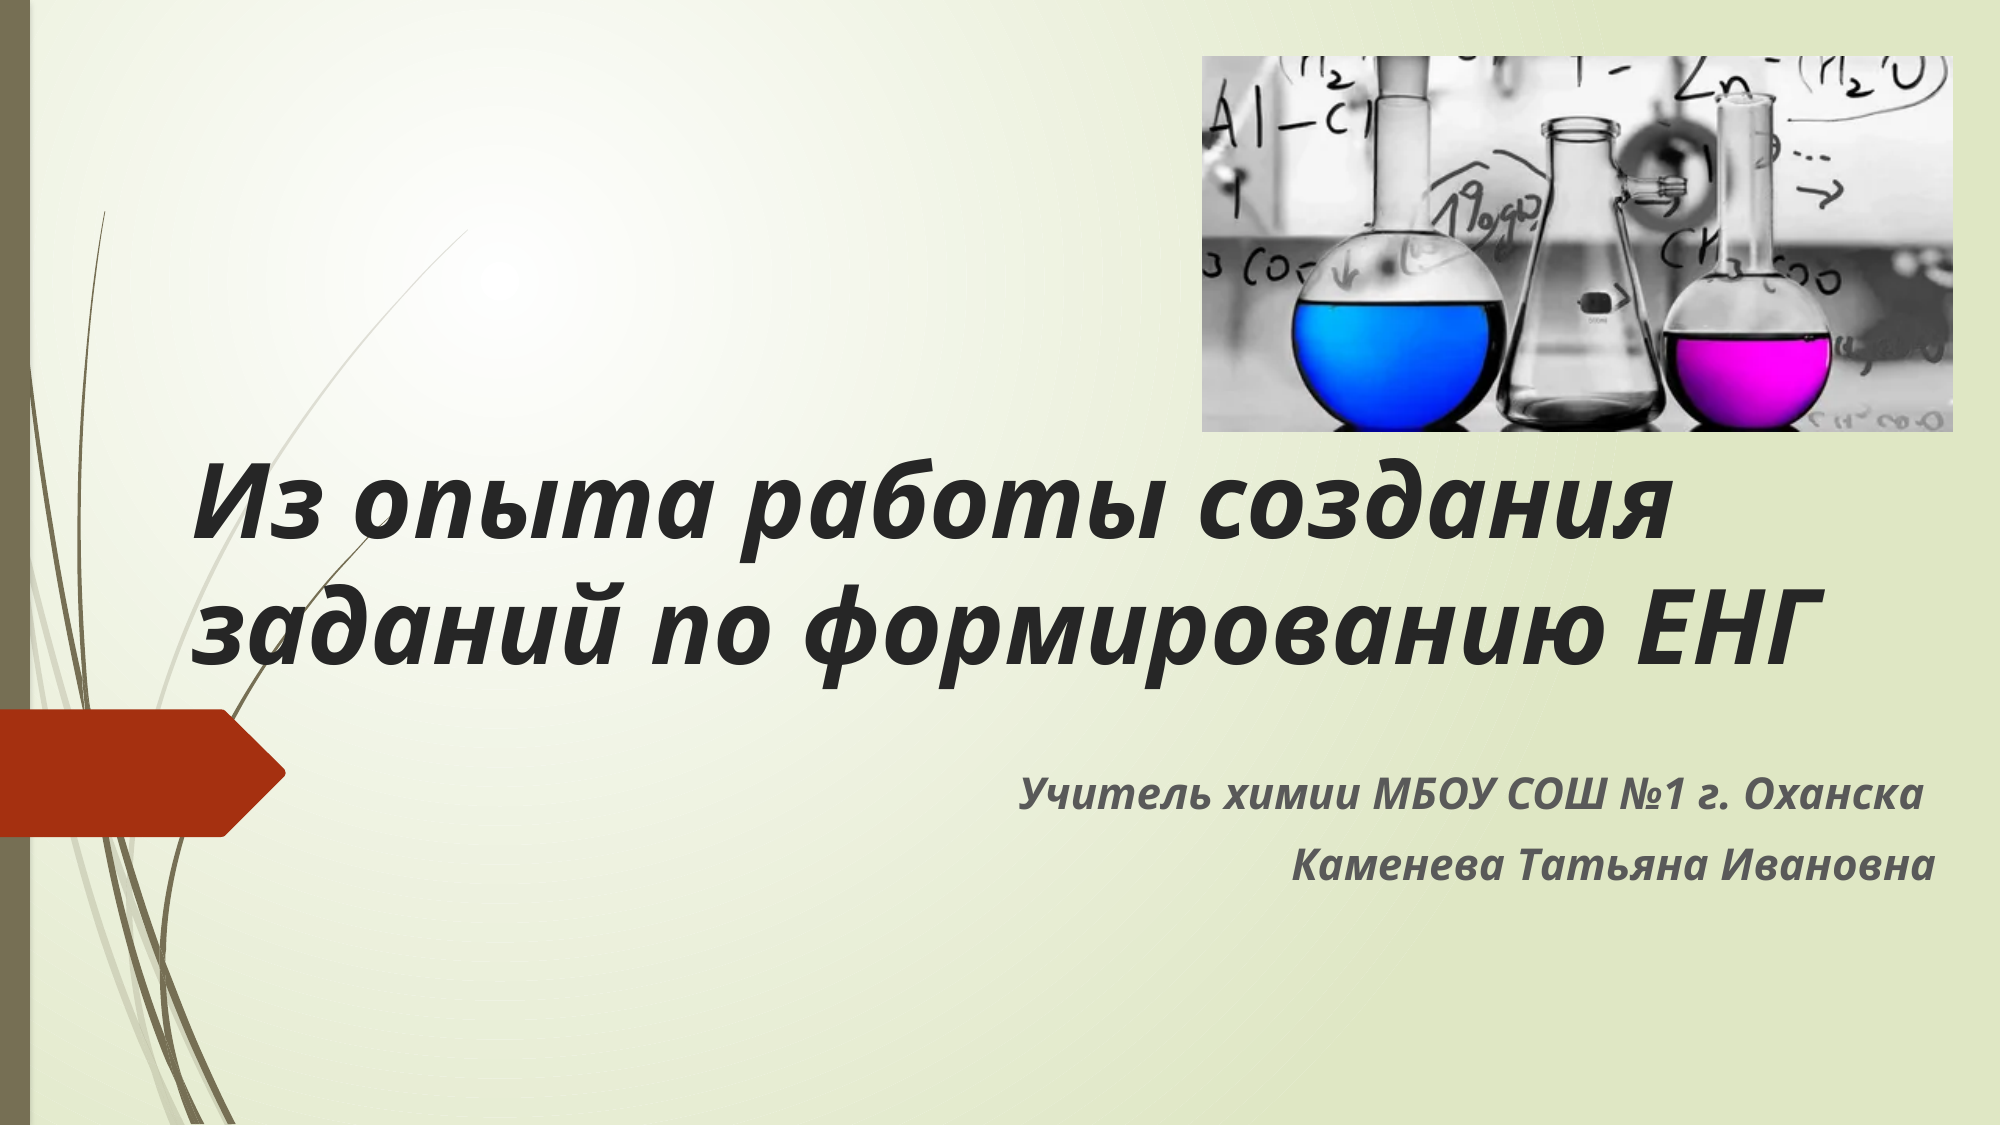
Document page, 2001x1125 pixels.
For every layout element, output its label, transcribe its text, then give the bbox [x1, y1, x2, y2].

title Из опыта работы создания заданий по формированию ЕНГ [176, 321, 1920, 693]
picture [1201, 56, 1953, 433]
subtitle Учитель химии МБОУ СОШ №1 г. Оханска Каменева Татьяна Ивановна [923, 758, 1953, 931]
